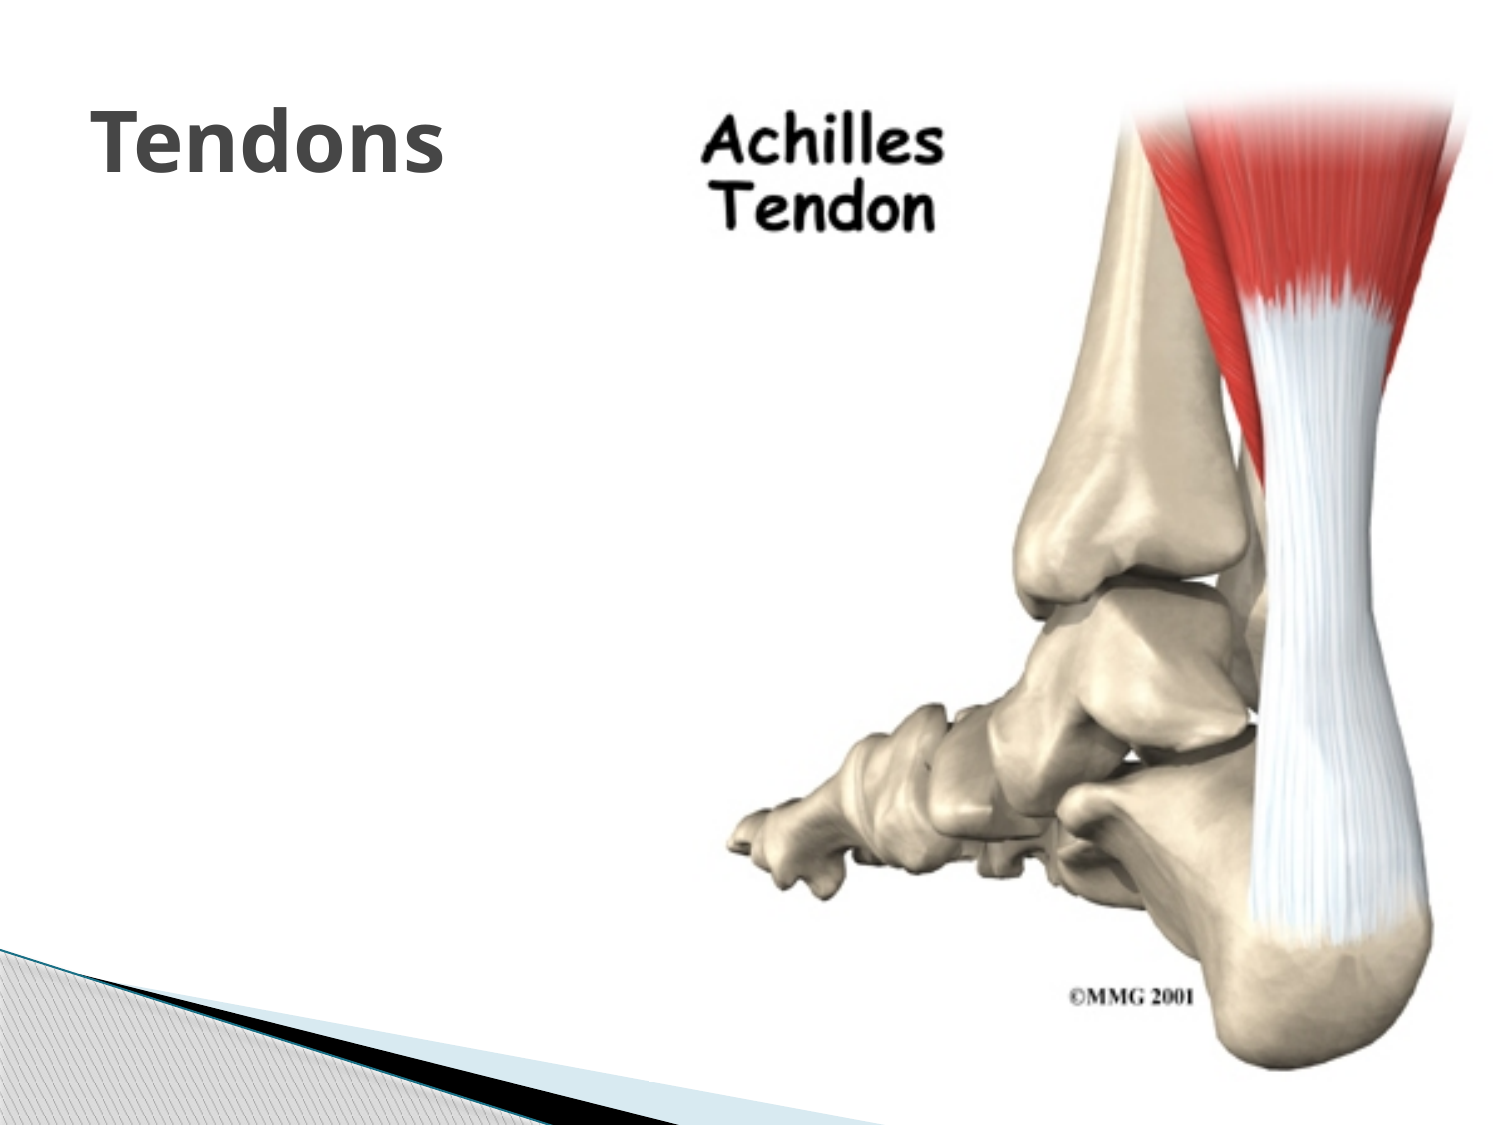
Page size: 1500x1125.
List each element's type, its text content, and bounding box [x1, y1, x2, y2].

title Tendons [75, 45, 1425, 233]
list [649, 77, 1500, 1082]
